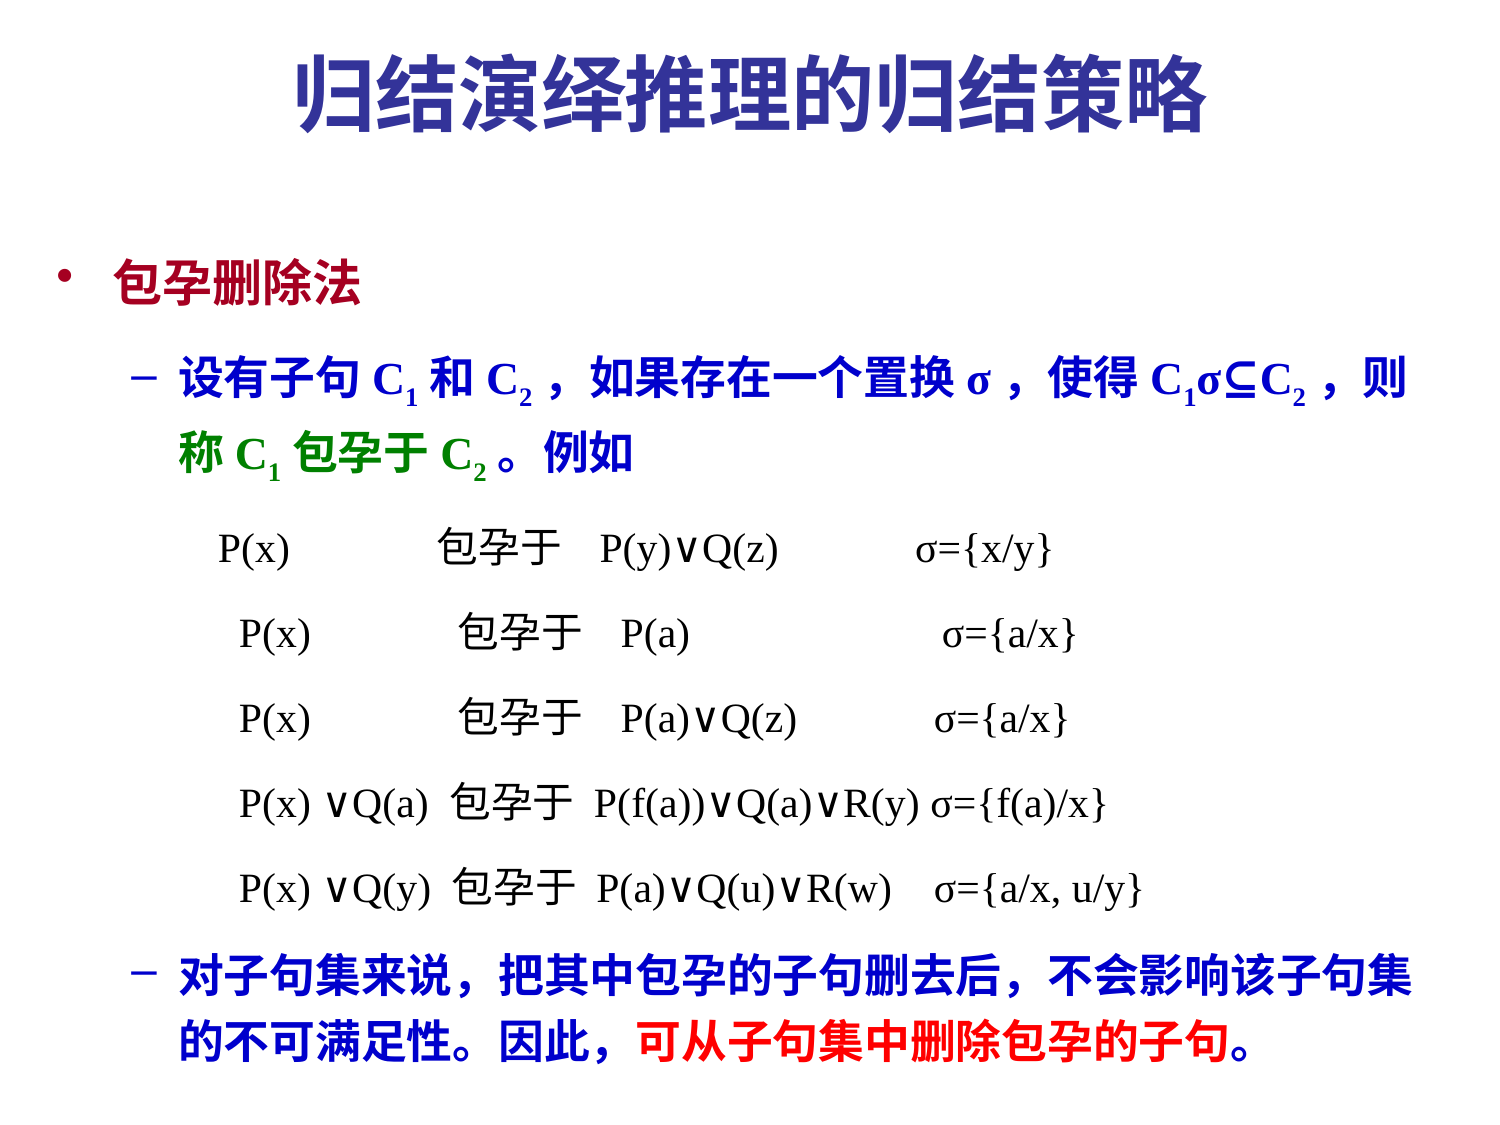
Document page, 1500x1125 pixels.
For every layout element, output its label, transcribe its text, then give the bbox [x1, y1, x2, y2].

title 归结演绎推理的归结策略 [75, 0, 1425, 185]
list 包孕删除法 设有子句C1和C2，如果存在一个置换σ，使得C1σ⊆C2，则称C1包孕于C2。例如 P(x) 包孕于 P(y)∨Q(z) σ={x/y} P(x) 包孕于 P(a) σ={a/x} P(x) 包孕于 P(a)∨Q(z) σ={a/x} P(x) ∨Q(a) 包孕于 P(f(a))∨Q(a)∨R(y) σ={f(a)/x} P(x) ∨Q(y) 包孕于 P(a)∨Q(u)∨R(w) σ={a/x, u/y} 对子句集来说，把其中包孕的子句删去后，不会影响该子句集的不可满足性。因此，可从子句集中删除包孕的子句。 [41, 231, 1459, 1052]
